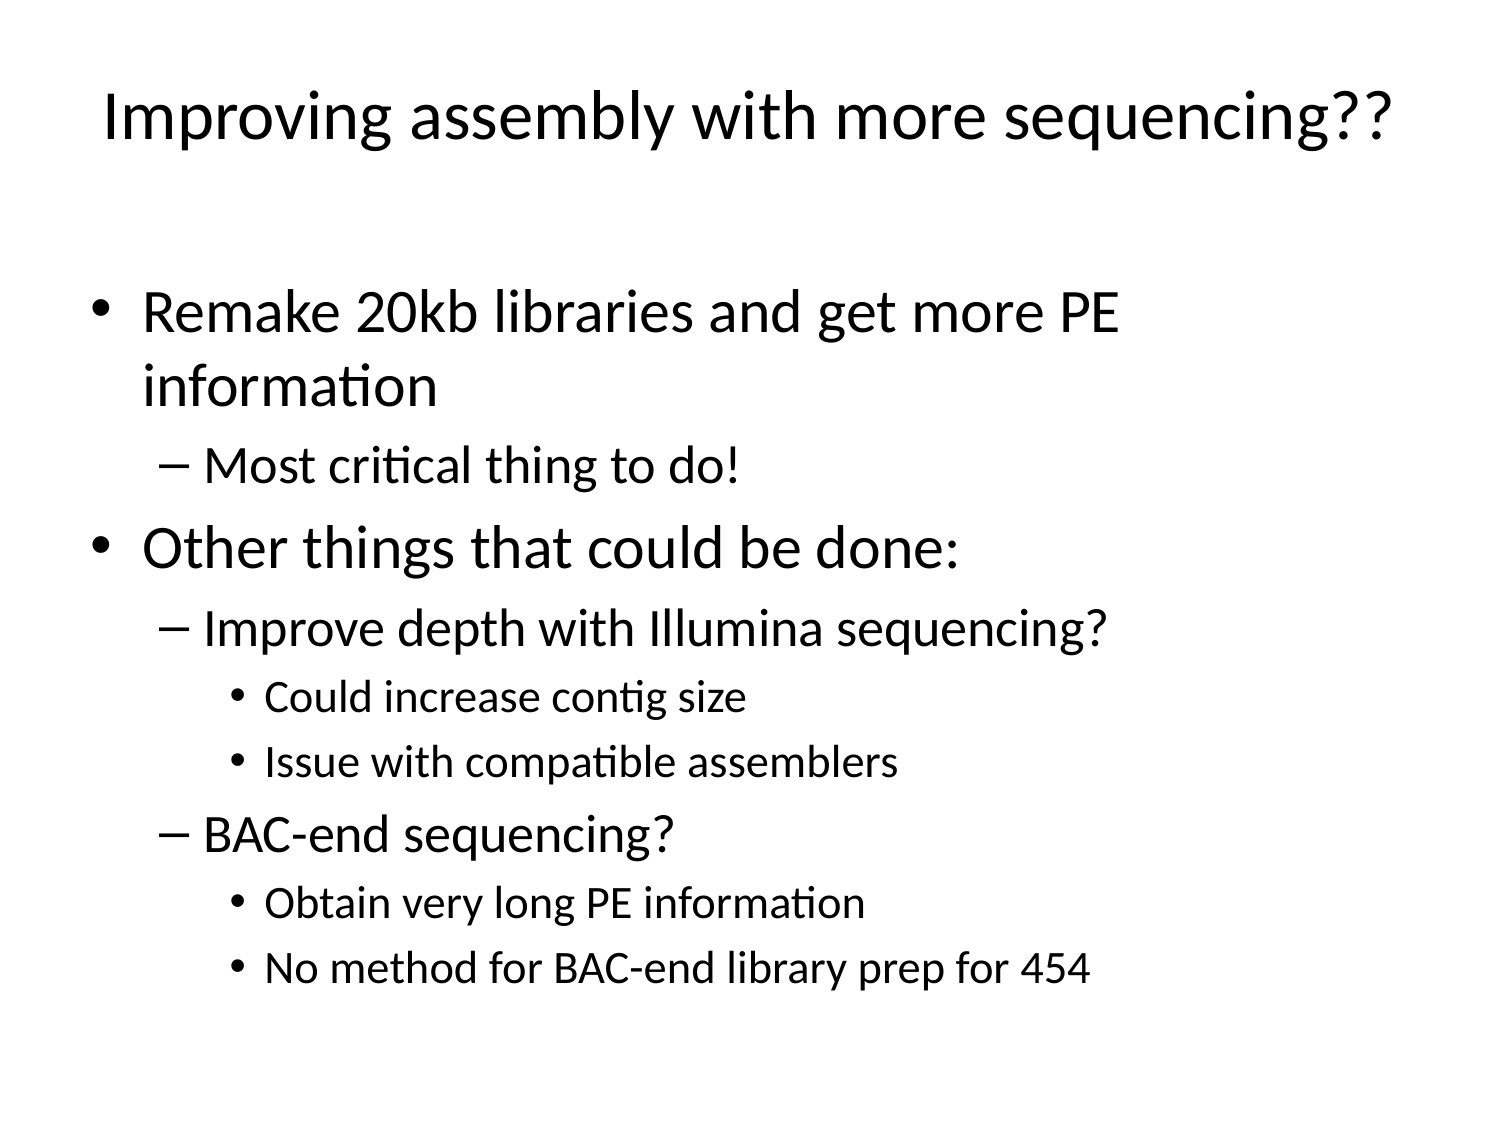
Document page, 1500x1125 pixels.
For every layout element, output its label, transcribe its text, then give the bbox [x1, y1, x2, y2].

list Remake 20kb libraries and get more PE information Most critical thing to do! Other things that could be done: Improve depth with Illumina sequencing? Could increase contig size Issue with compatible assemblers BAC-end sequencing? Obtain very long PE information No method for BAC-end library prep for 454 [74, 262, 1426, 1006]
title Improving assembly with more sequencing?? [74, 59, 1426, 248]
